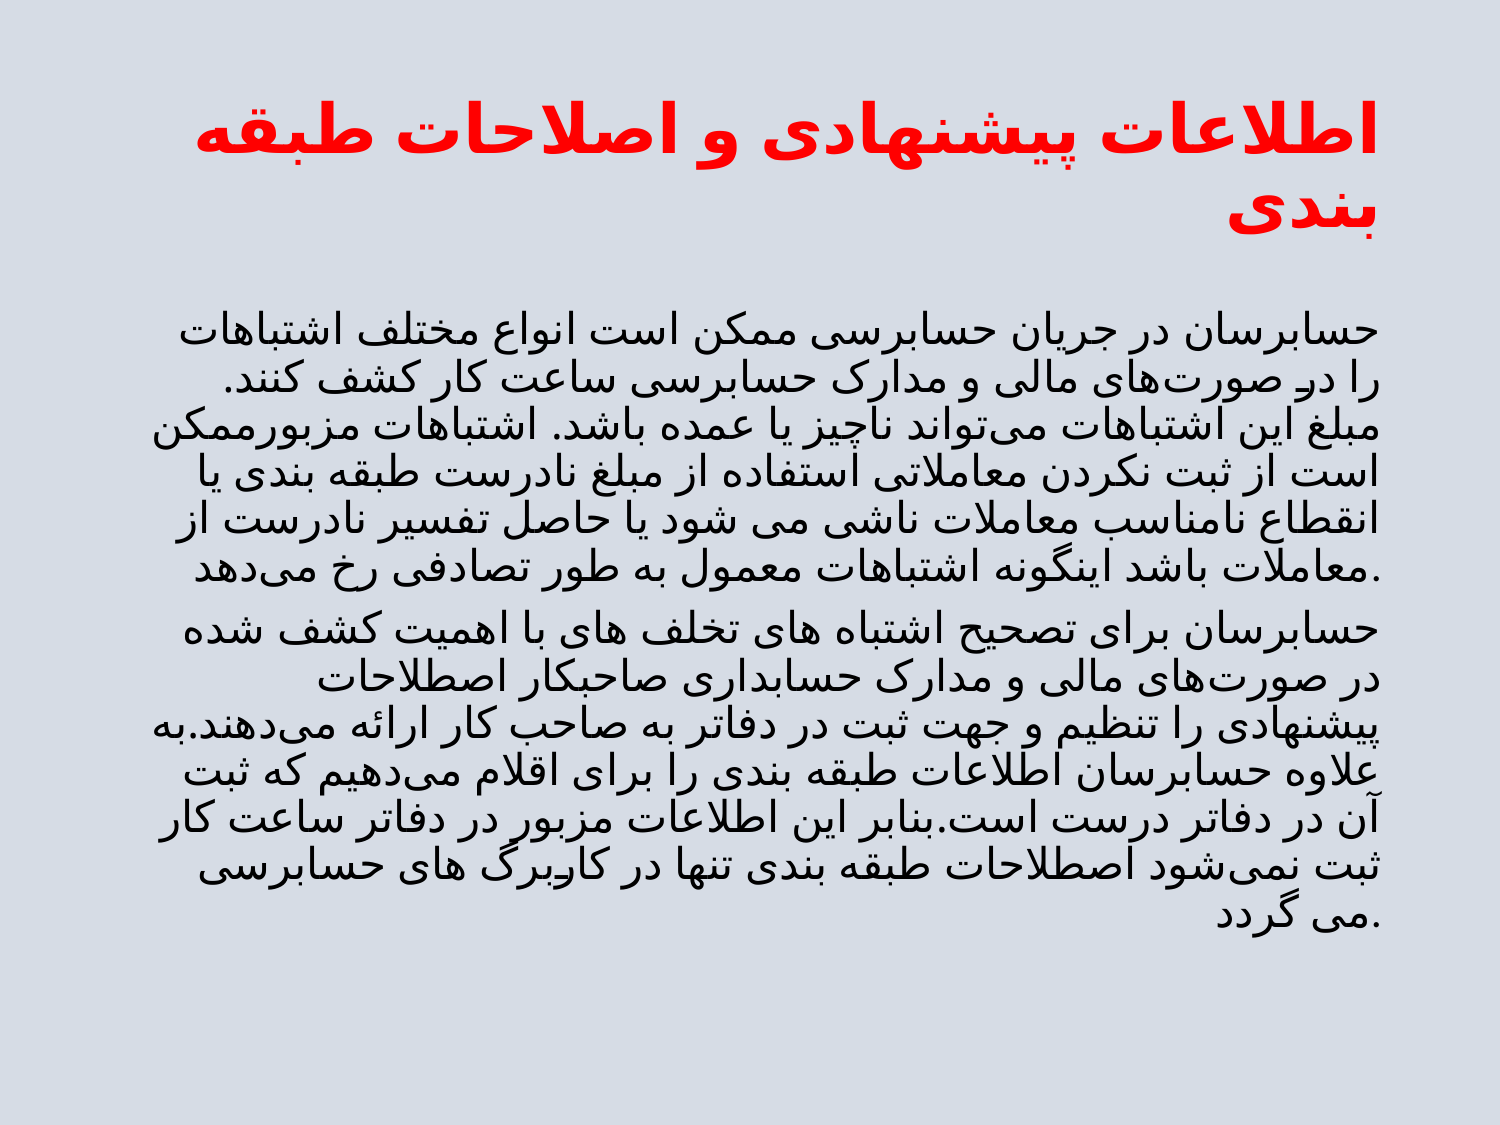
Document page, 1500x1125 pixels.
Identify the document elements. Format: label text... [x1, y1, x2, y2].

title اطلاعات پیشنهادی و اصلاحات طبقه بندی [103, 59, 1397, 278]
list حسابرسان در جریان حسابرسی ممکن است انواع مختلف اشتباهات را در صورت‌های مالی و مدارک حسابرسی ساعت کار کشف کنند. مبلغ این اشتباهات می‌تواند ناچیز یا عمده باشد. اشتباهات مزبورممکن است از ثبت نکردن معاملاتی استفاده از مبلغ نادرست طبقه بندی یا انقطاع نامناسب معاملات ناشی می شود یا حاصل تفسیر نادرست از معاملات باشد اینگونه اشتباهات معمول به طور تصادفی رخ می‌دهد. حسابرسان برای تصحیح اشتباه های تخلف های با اهمیت کشف شده در صورت‌های مالی و مدارک حسابداری صاحبکار اصطلاحات پیشنهادی را تنظیم و جهت ثبت در دفاتر به صاحب کار ارائه می‌دهند.به علاوه حسابرسان اطلاعات طبقه بندی را برای اقلام می‌دهیم که ثبت آن در دفاتر درست است.بنابر این اطلاعات مزبور در دفاتر ساعت کار ثبت نمی‌شود اصطلاحات طبقه بندی تنها در کاربرگ های حسابرسی می گردد. [103, 299, 1397, 1014]
